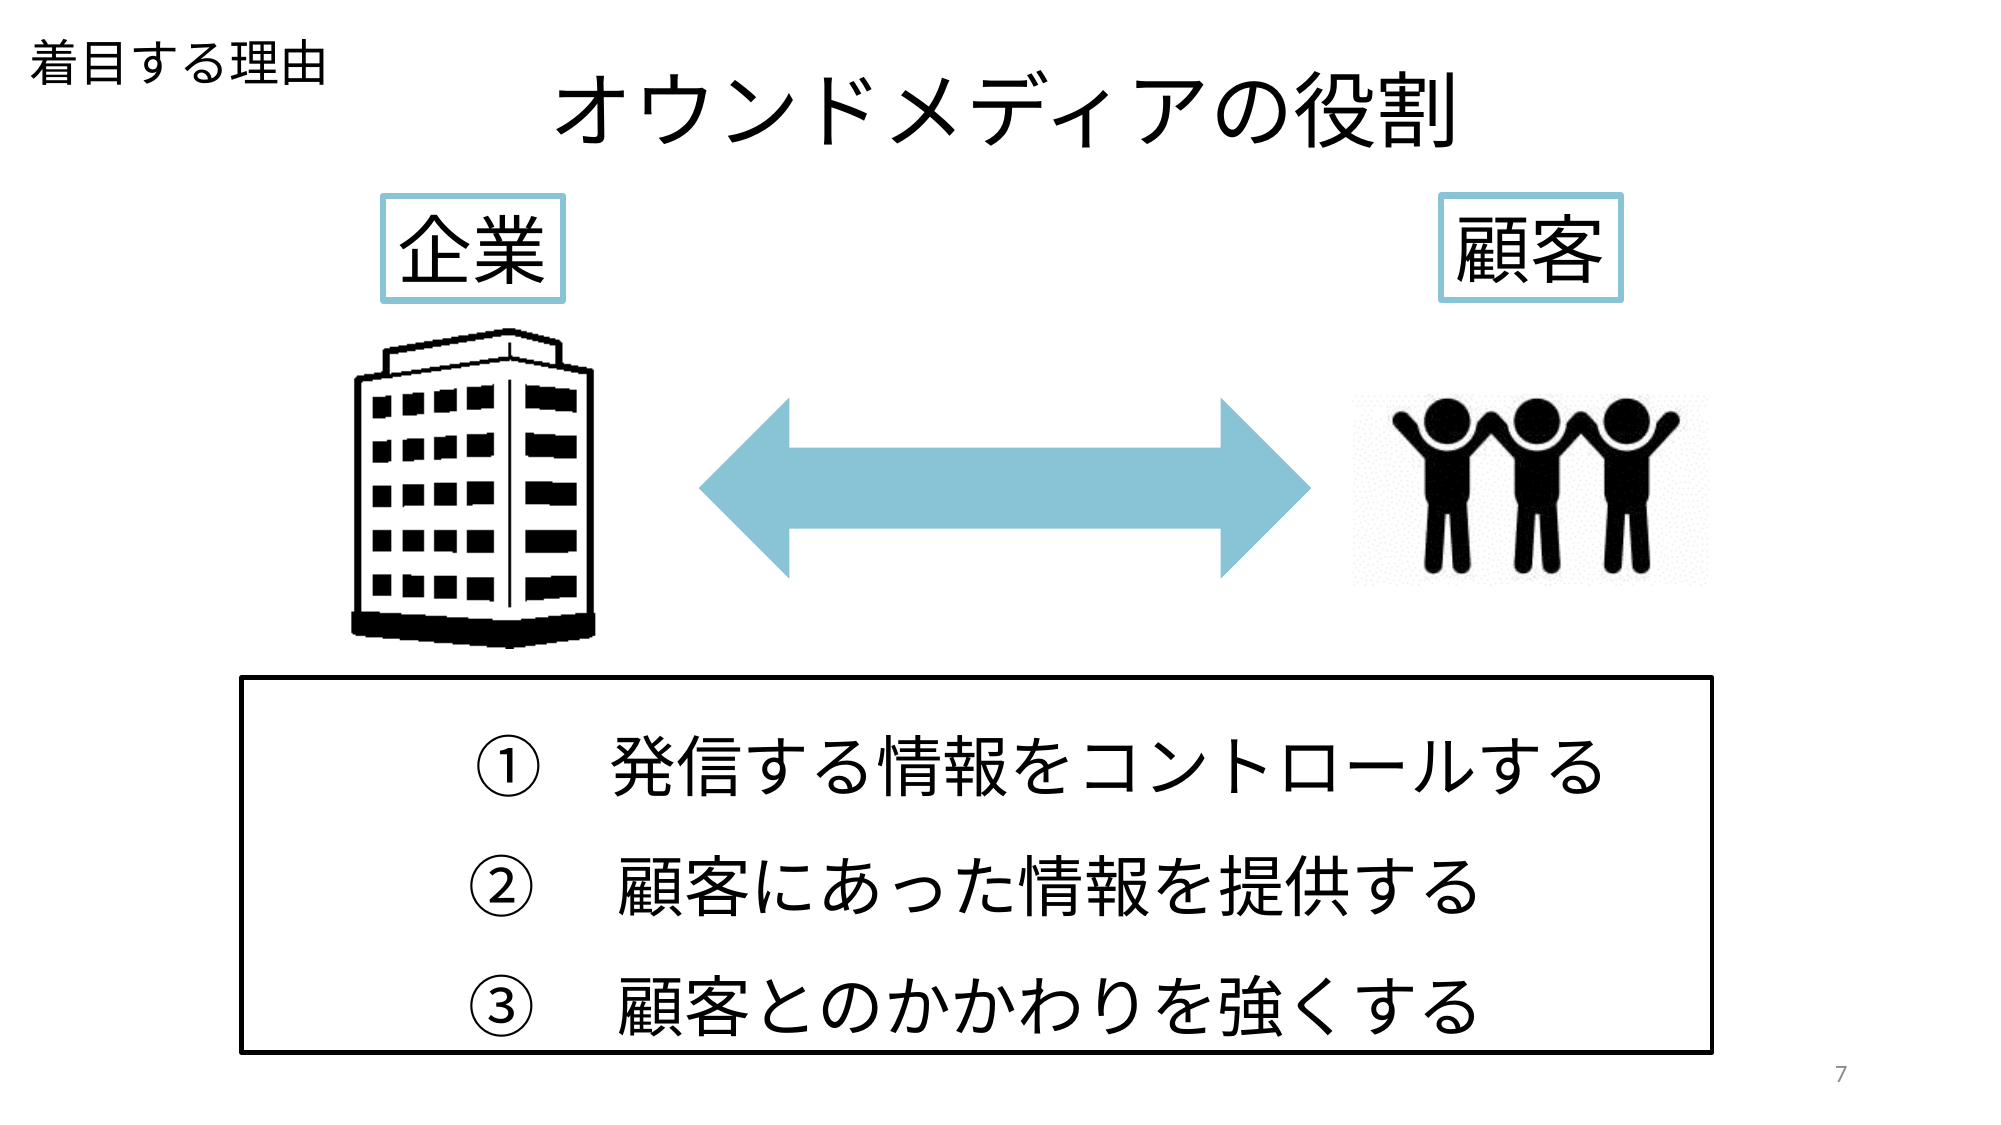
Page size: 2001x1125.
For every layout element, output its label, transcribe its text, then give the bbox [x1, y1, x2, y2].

slide_number 7 [1412, 1042, 1863, 1103]
text_box [697, 395, 1313, 582]
text_box 顧客 [1441, 195, 1621, 301]
text_box 着目する理由 [15, 24, 345, 100]
text_box オウンドメディアの役割 [535, 50, 1475, 165]
text_box ① 発信する情報をコントロールする ② 顧客にあった情報を提供する ③ 顧客とのかかわりを強くする [241, 677, 1713, 1053]
picture [313, 328, 634, 649]
text_box 企業 [383, 195, 563, 301]
picture [1349, 385, 1713, 587]
